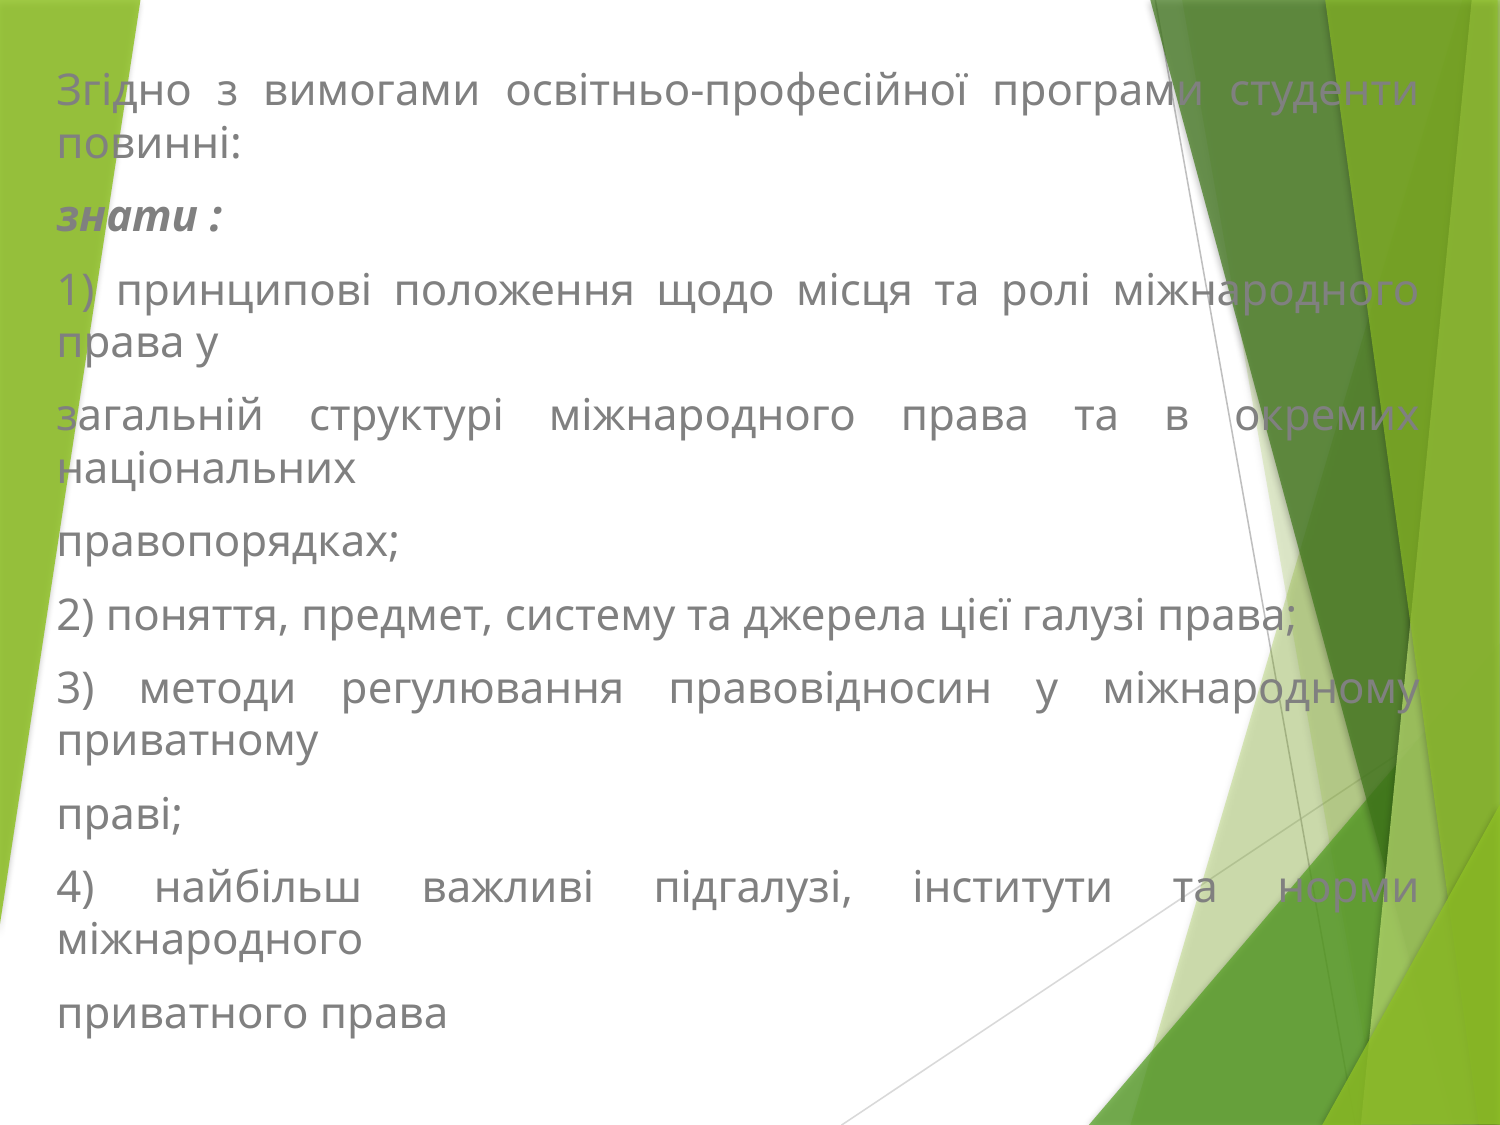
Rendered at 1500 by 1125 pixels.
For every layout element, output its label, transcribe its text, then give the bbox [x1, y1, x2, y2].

subtitle Згідно з вимогами освітньо-професійної програми студенти повинні: знати : 1) принципові положення щодо місця та ролі міжнародного права у загальній структурі міжнародного права та в окремих національних правопорядках; 2) поняття, предмет, систему та джерела цієї галузі права; 3) методи регулювання правовідносин у міжнародному приватному праві; 4) найбільш важливі підгалузі, інститути та норми міжнародного приватного права [41, 54, 1436, 1094]
